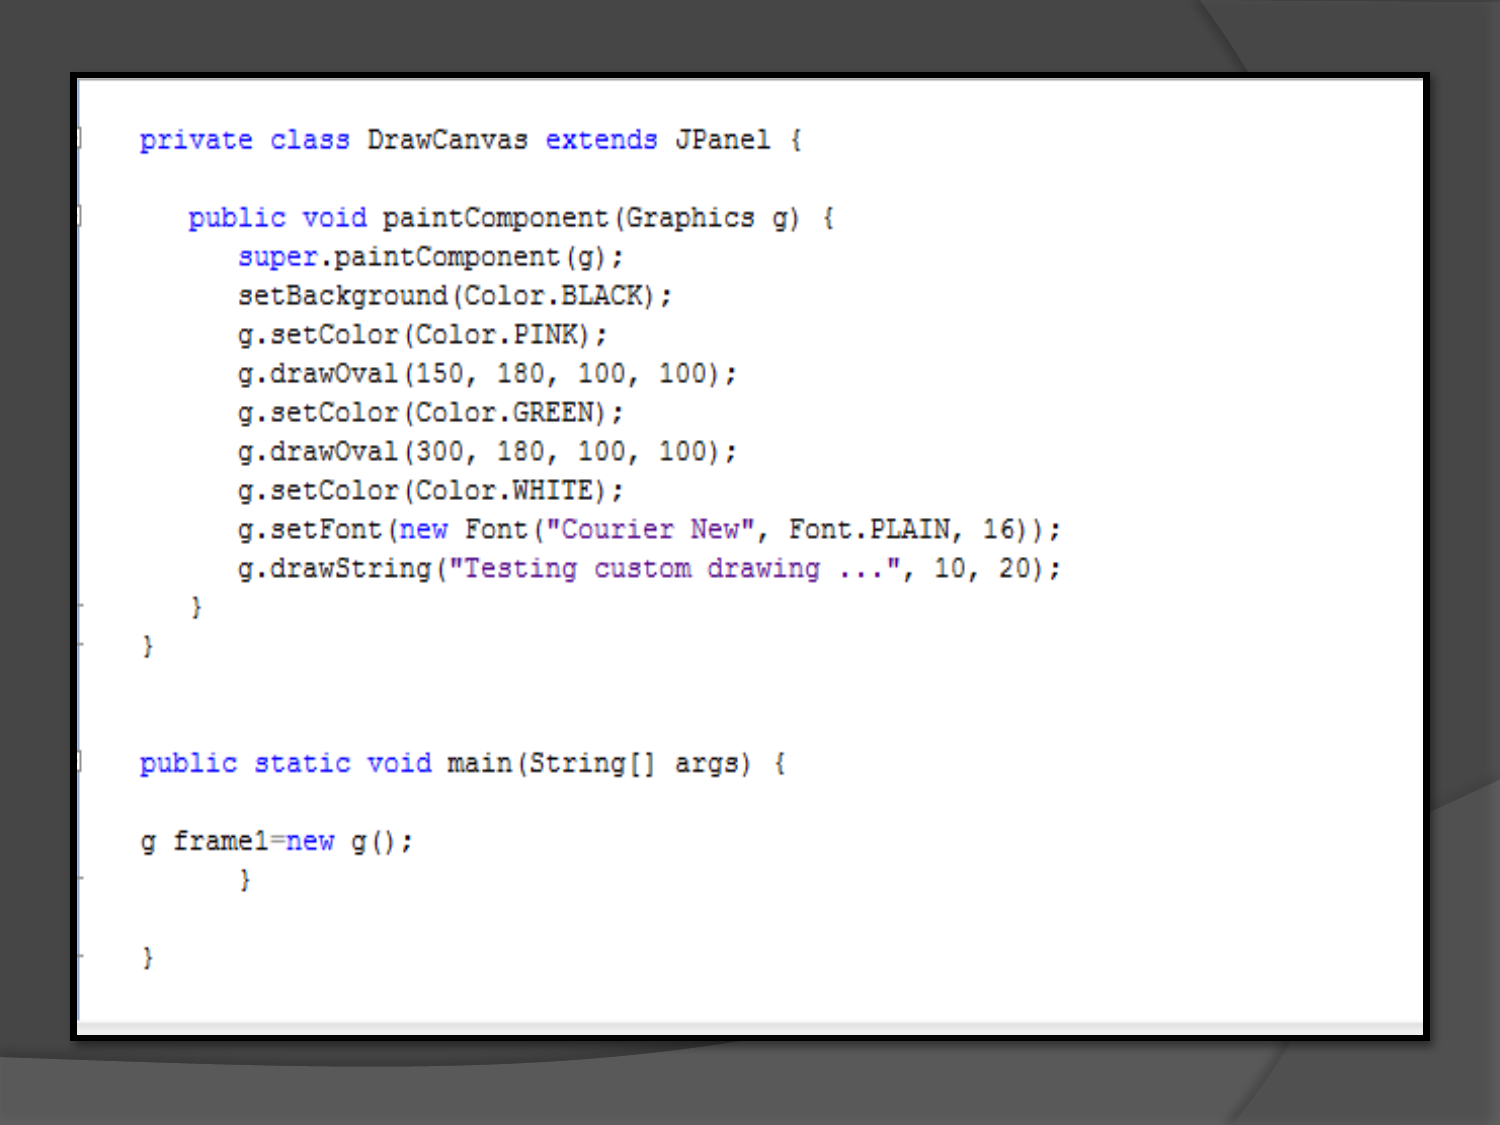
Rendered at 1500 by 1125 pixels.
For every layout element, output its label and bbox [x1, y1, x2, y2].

picture [76, 77, 1424, 1036]
